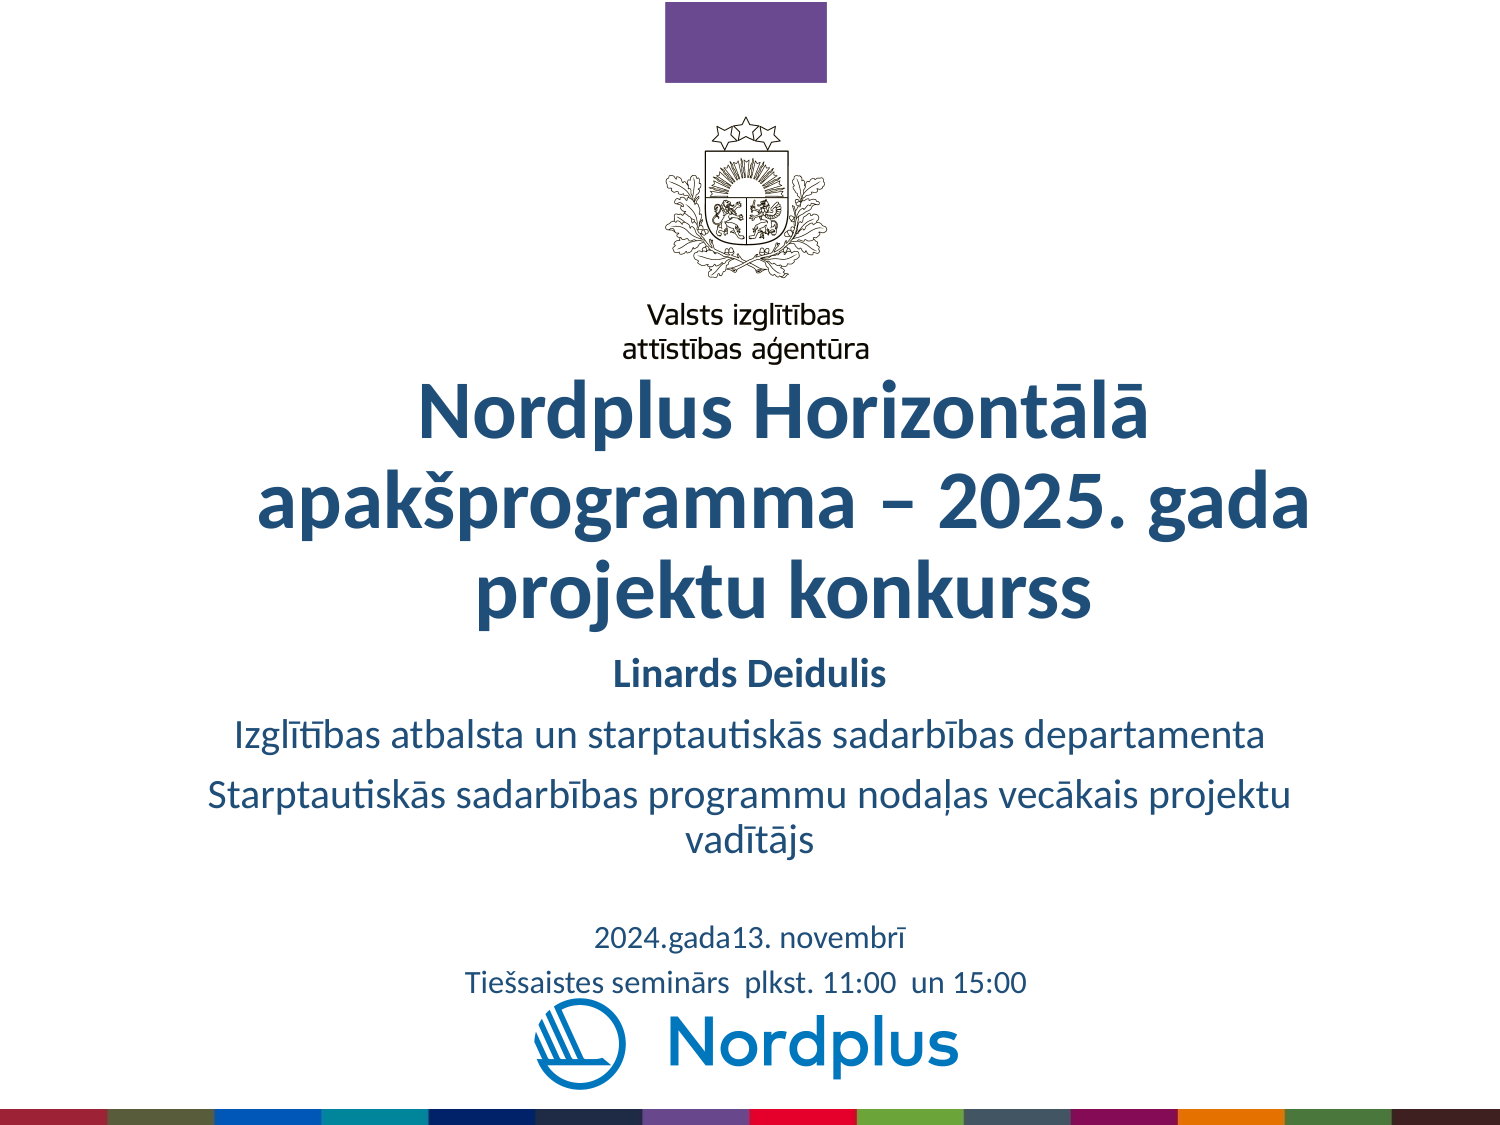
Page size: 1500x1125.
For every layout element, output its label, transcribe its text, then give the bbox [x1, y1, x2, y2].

subtitle Linards Deidulis Izglītības atbalsta un starptautiskās sadarbības departamenta Starptautiskās sadarbības programmu nodaļas vecākais projektu vadītājs [134, 644, 1366, 808]
title Nordplus Horizontālā apakšprogramma – 2025. gada projektu konkurss [175, 395, 1394, 645]
picture [0, 0, 1500, 1125]
text_box 2024.gada13. novembrī Tiešsaistes seminārs plkst. 11:00 un 15:00 [283, 908, 1217, 1009]
